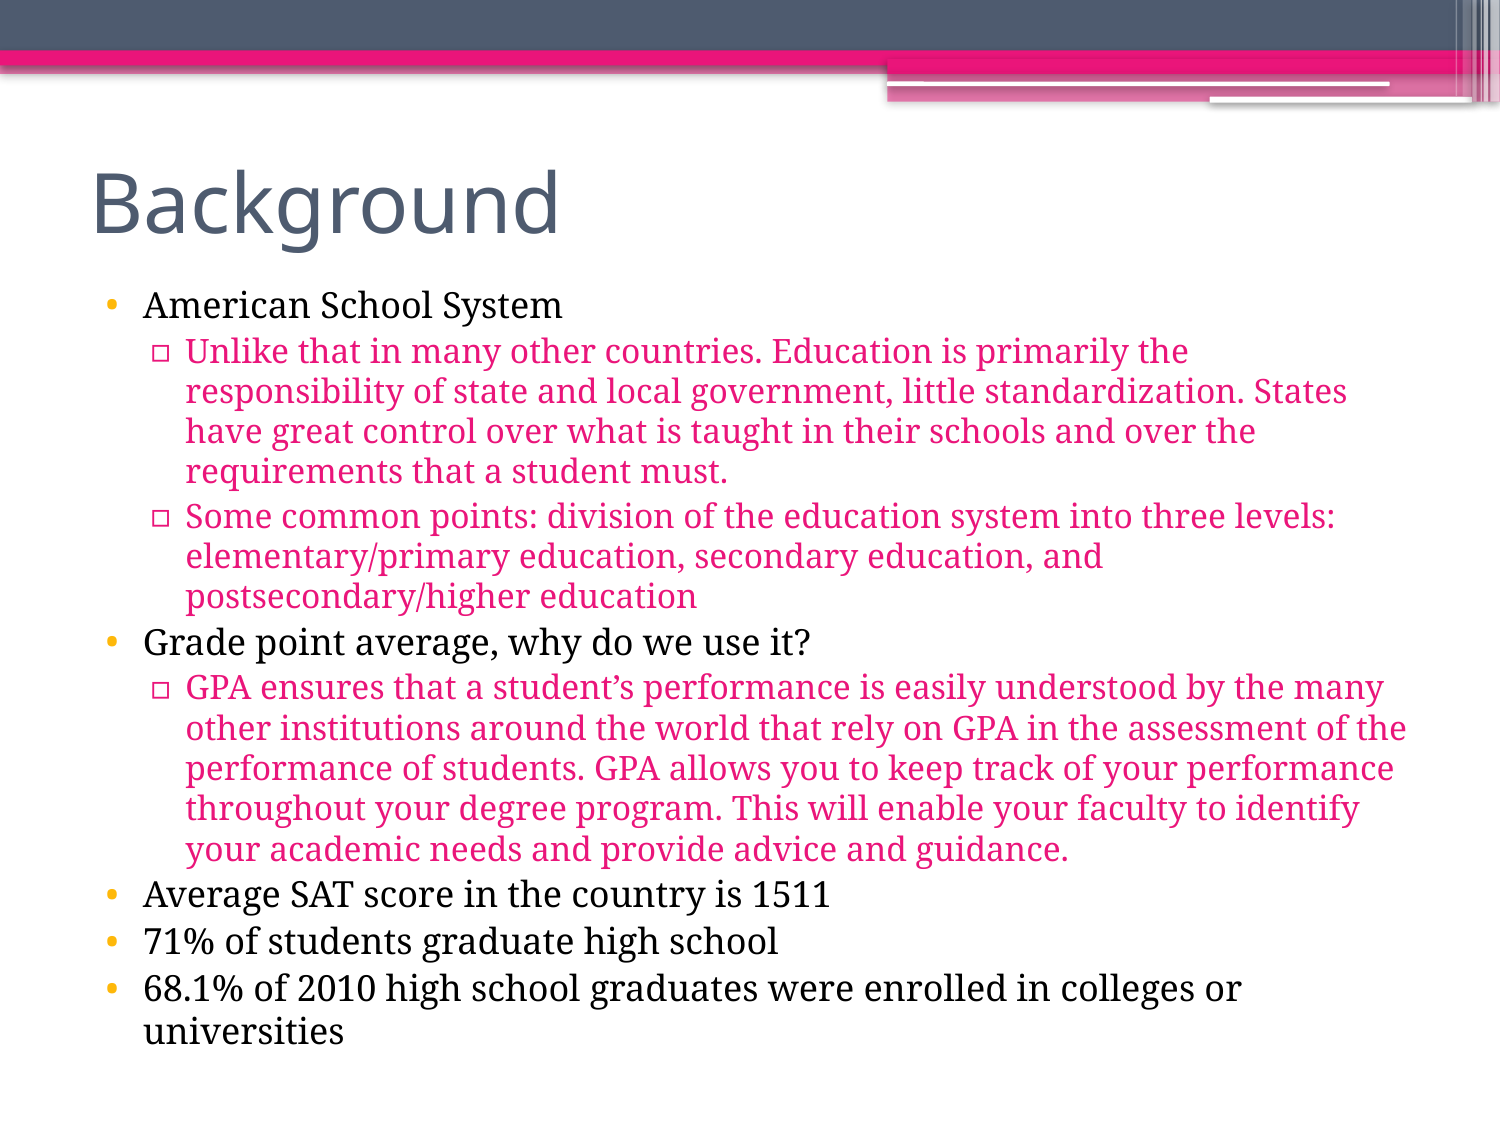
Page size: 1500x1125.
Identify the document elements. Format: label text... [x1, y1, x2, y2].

title Background [75, 112, 1425, 275]
list American School System Unlike that in many other countries. Education is primarily the responsibility of state and local government, little standardization. States have great control over what is taught in their schools and over the requirements that a student must. Some common points: division of the education system into three levels: elementary/primary education, secondary education, and postsecondary/higher education Grade point average, why do we use it? GPA ensures that a student’s performance is easily understood by the many other institutions around the world that rely on GPA in the assessment of the performance of students. GPA allows you to keep track of your performance throughout your degree program. This will enable your faculty to identify your academic needs and provide advice and guidance. Average SAT score in the country is 1511 71% of students graduate high school 68.1% of 2010 high school graduates were enrolled in colleges or universities [75, 275, 1425, 1063]
